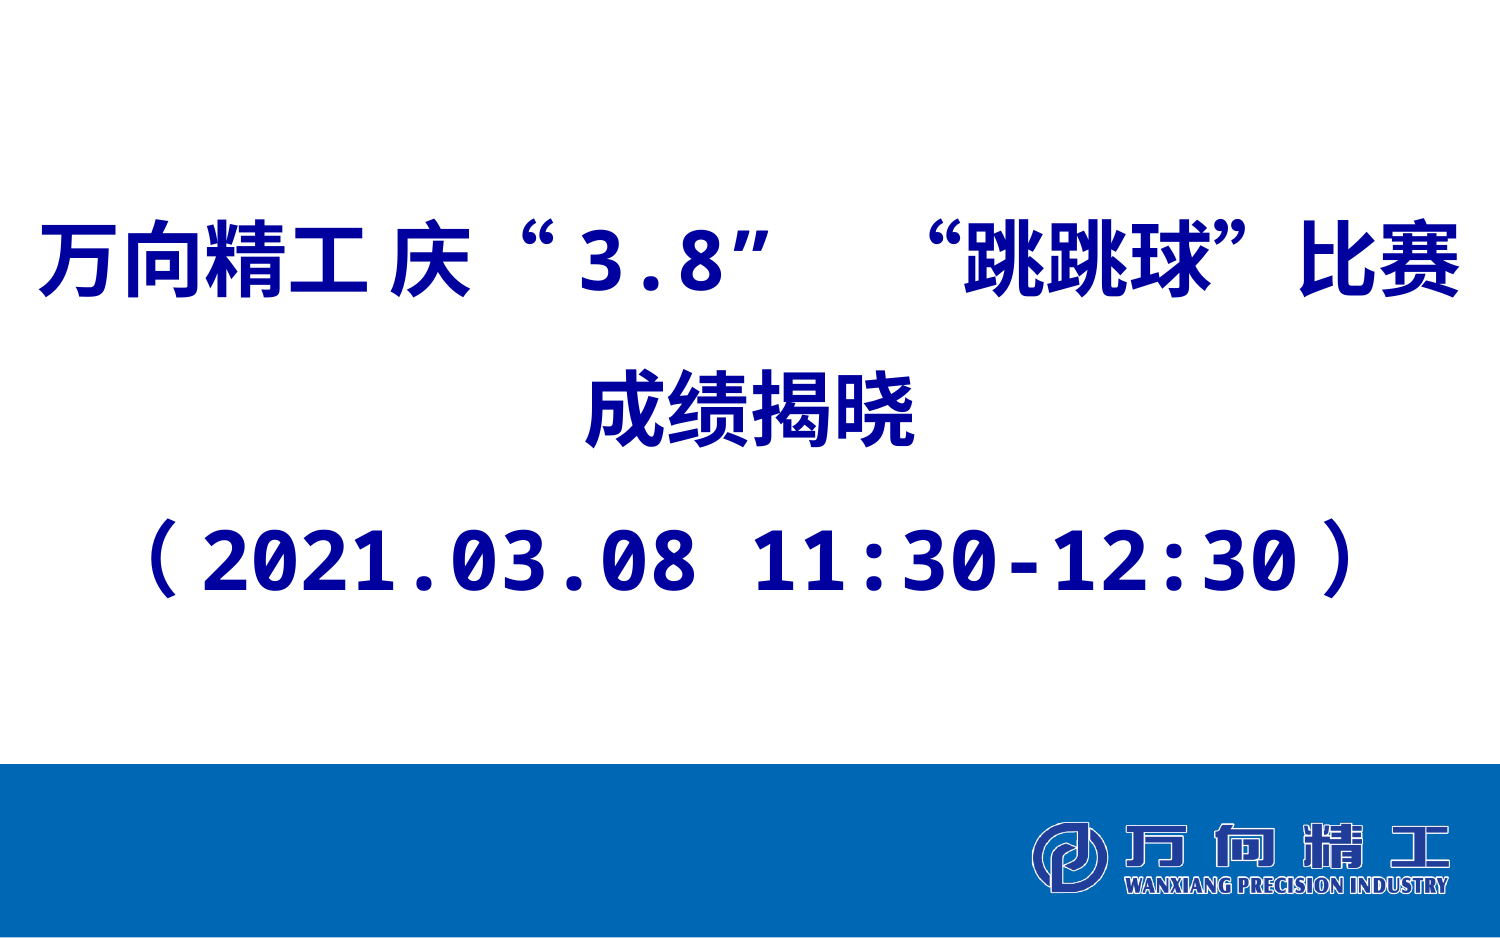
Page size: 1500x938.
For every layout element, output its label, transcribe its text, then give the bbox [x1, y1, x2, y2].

text_box 万向精工 庆“3.8” “跳跳球”比赛成绩揭晓 （2021.03.08 11:30-12:30） [0, 149, 1500, 615]
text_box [0, 763, 1500, 938]
